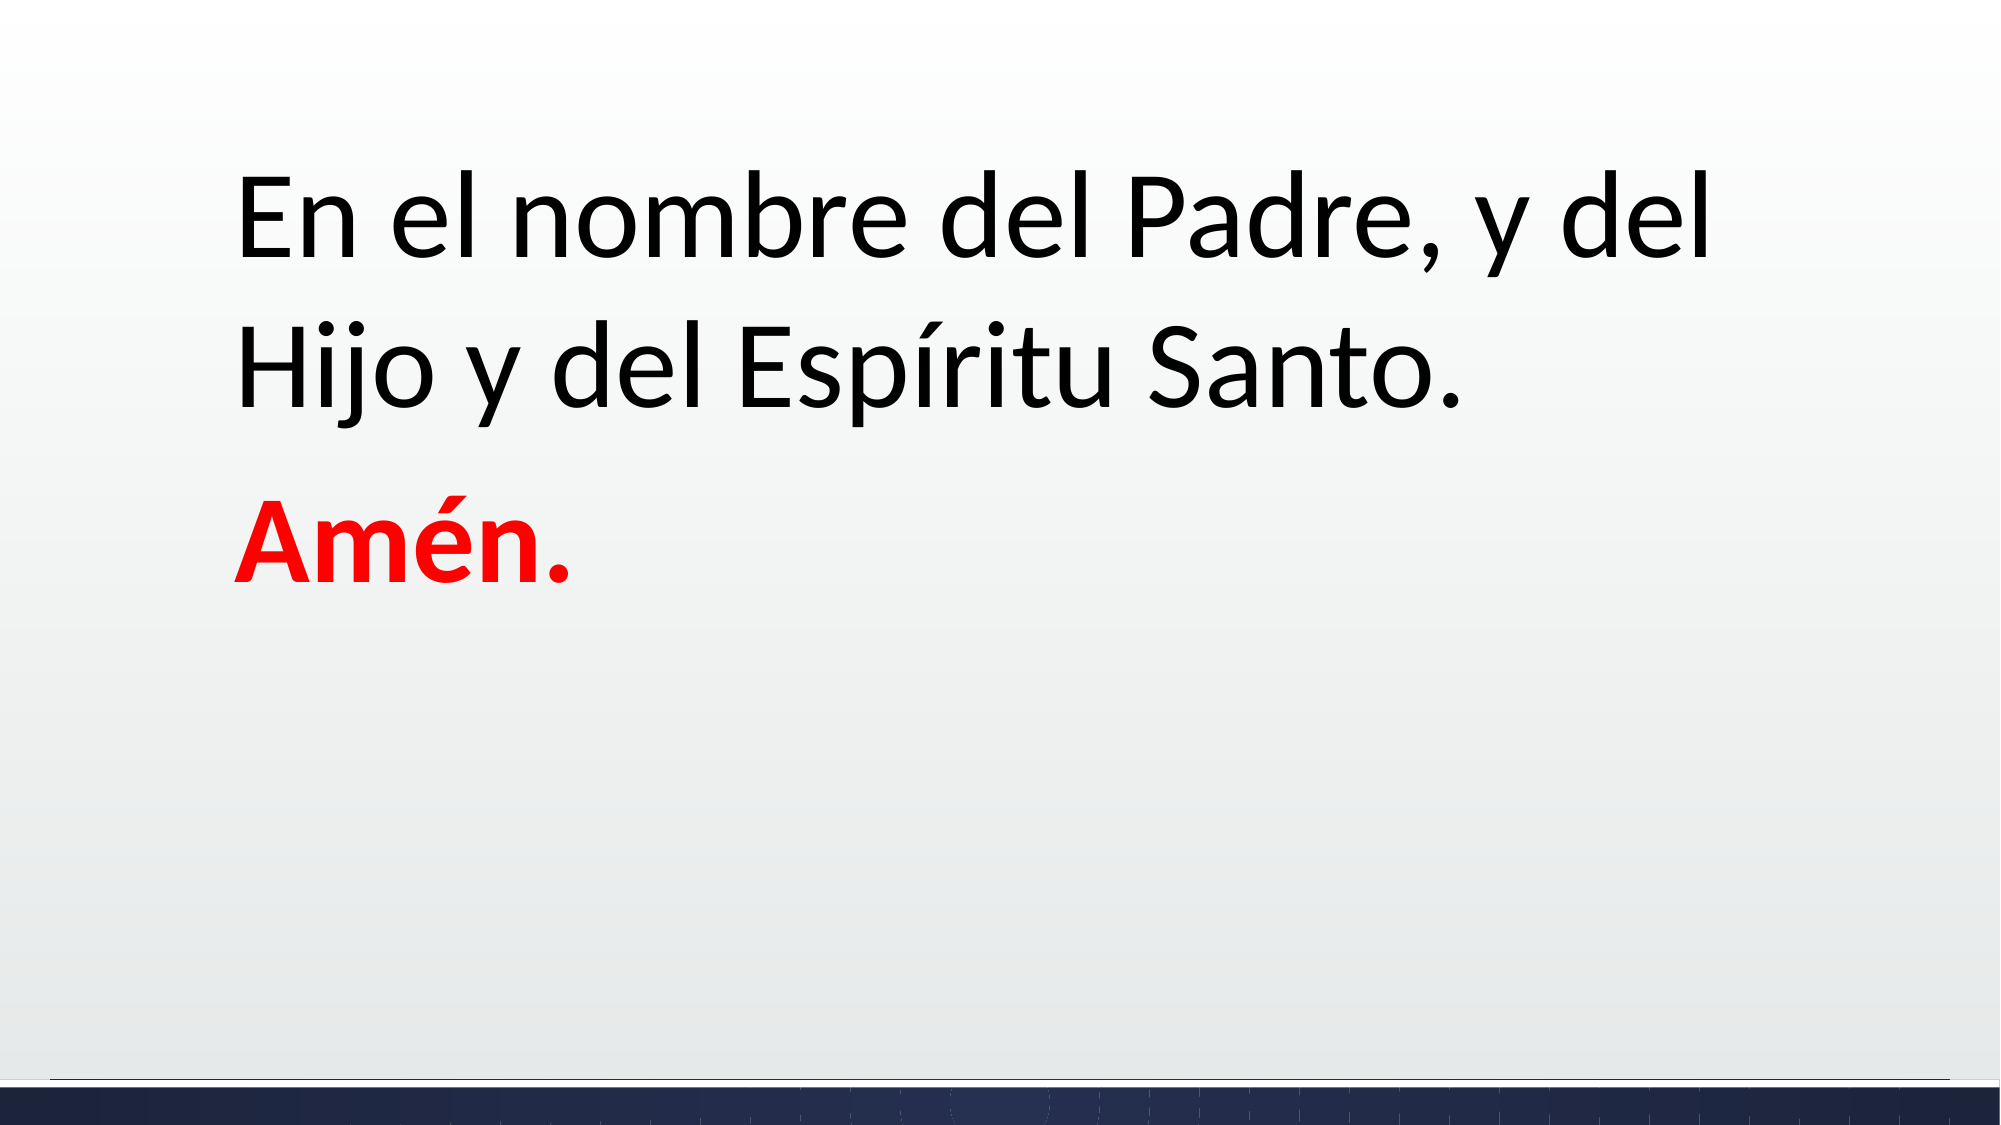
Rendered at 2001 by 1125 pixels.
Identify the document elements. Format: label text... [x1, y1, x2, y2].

list En el nombre del Padre, y del Hijo y del Espíritu Santo. Amén. [219, 125, 1780, 990]
